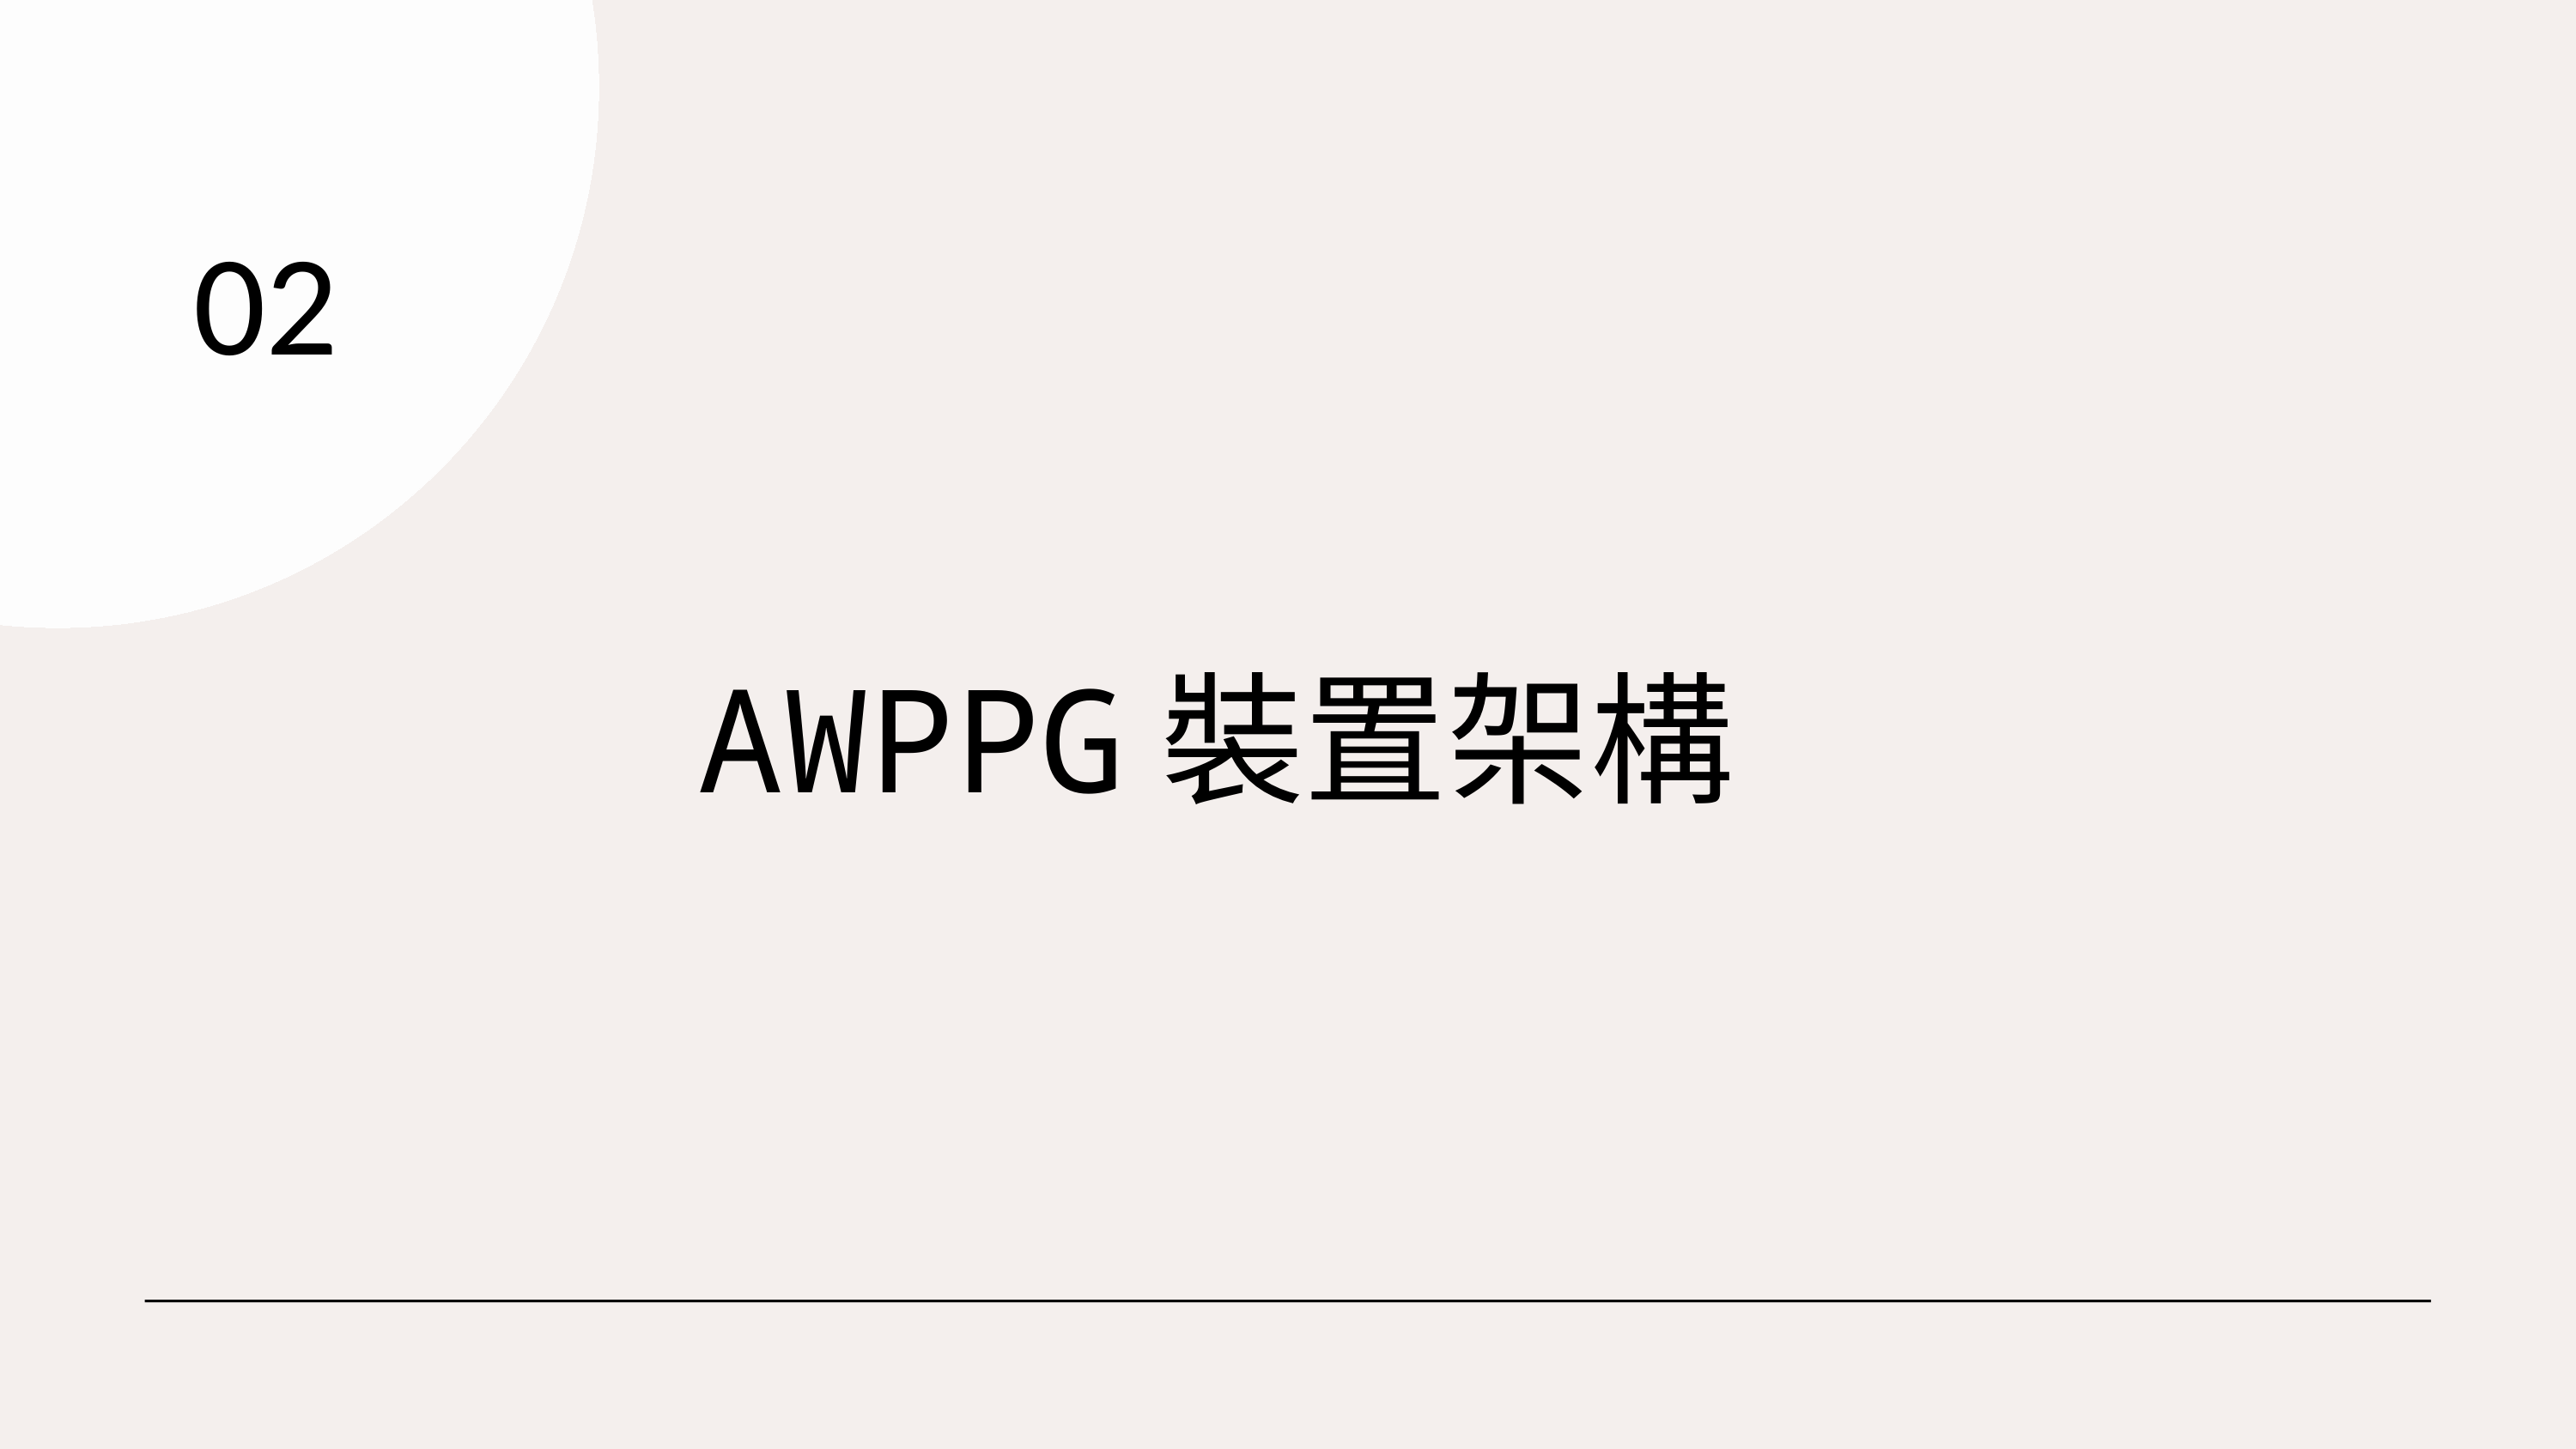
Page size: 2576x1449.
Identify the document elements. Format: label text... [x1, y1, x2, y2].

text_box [0, 0, 599, 628]
text_box AWPPG裝置架構 [684, 630, 1747, 828]
